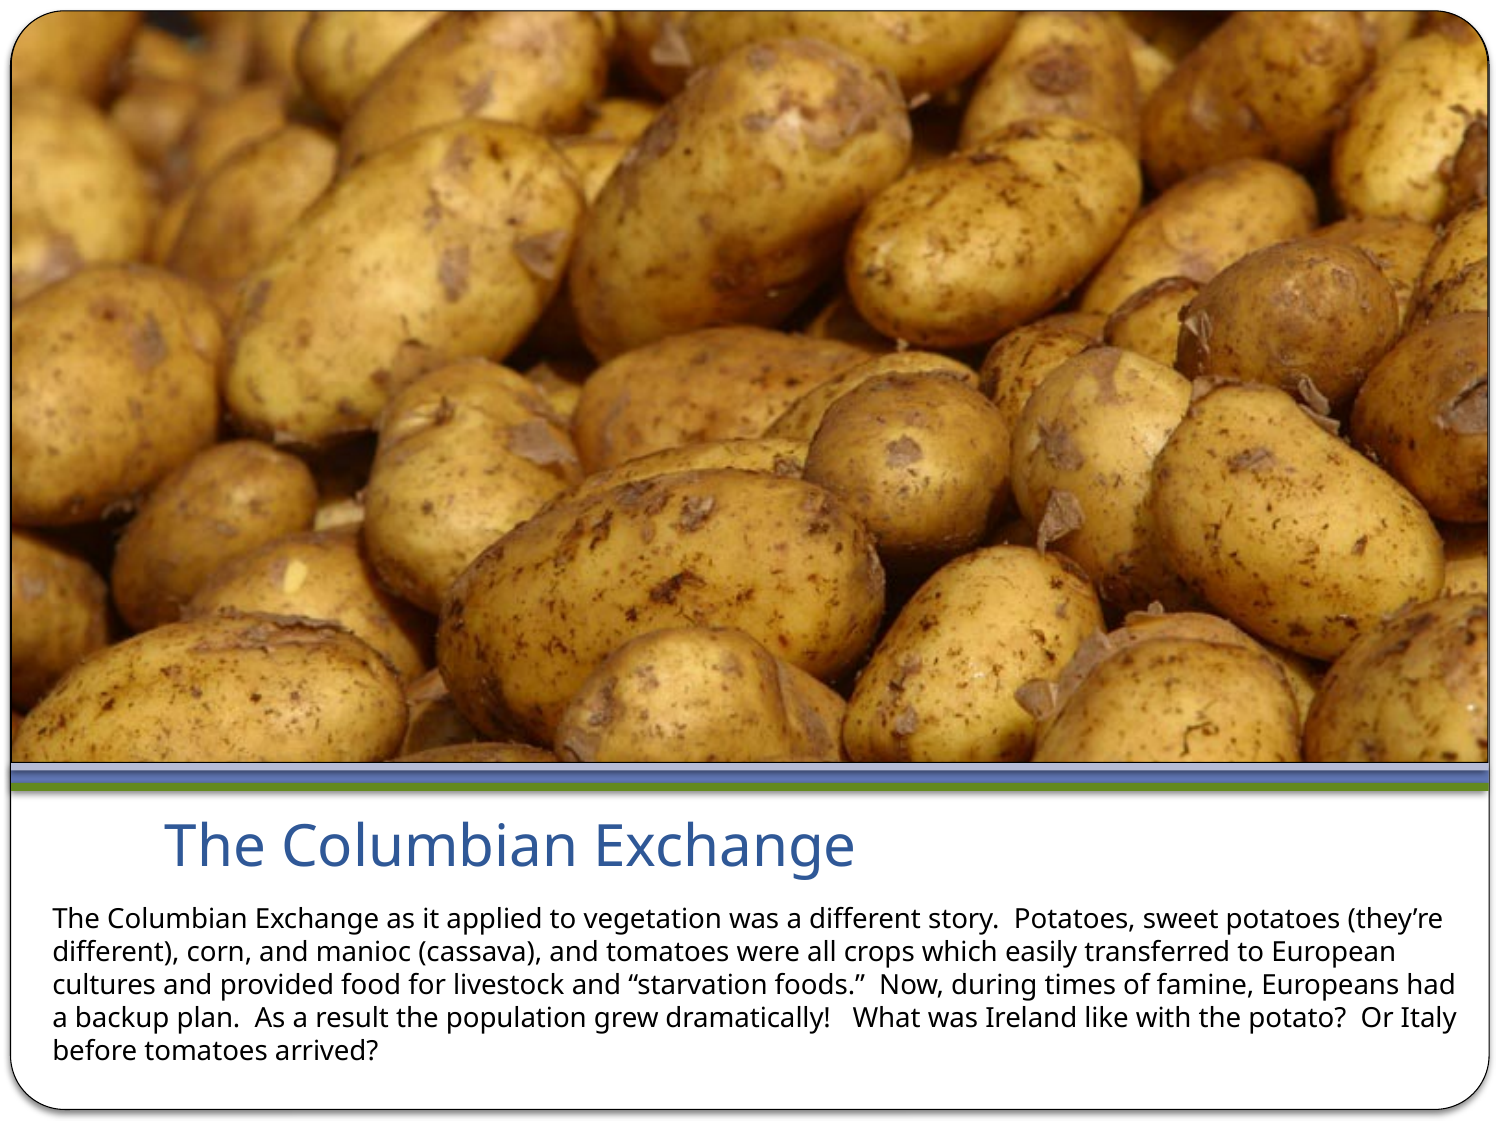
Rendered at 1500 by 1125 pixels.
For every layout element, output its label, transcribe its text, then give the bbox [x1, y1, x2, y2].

title The Columbian Exchange [150, 803, 1350, 890]
list The Columbian Exchange as it applied to vegetation was a different story. Potatoes, sweet potatoes (they’re different), corn, and manioc (cassava), and tomatoes were all crops which easily transferred to European cultures and provided food for livestock and “starvation foods.” Now, during times of famine, Europeans had a backup plan. As a result the population grew dramatically! What was Ireland like with the potato? Or Italy before tomatoes arrived? [37, 893, 1475, 1075]
picture [10, 10, 1489, 763]
